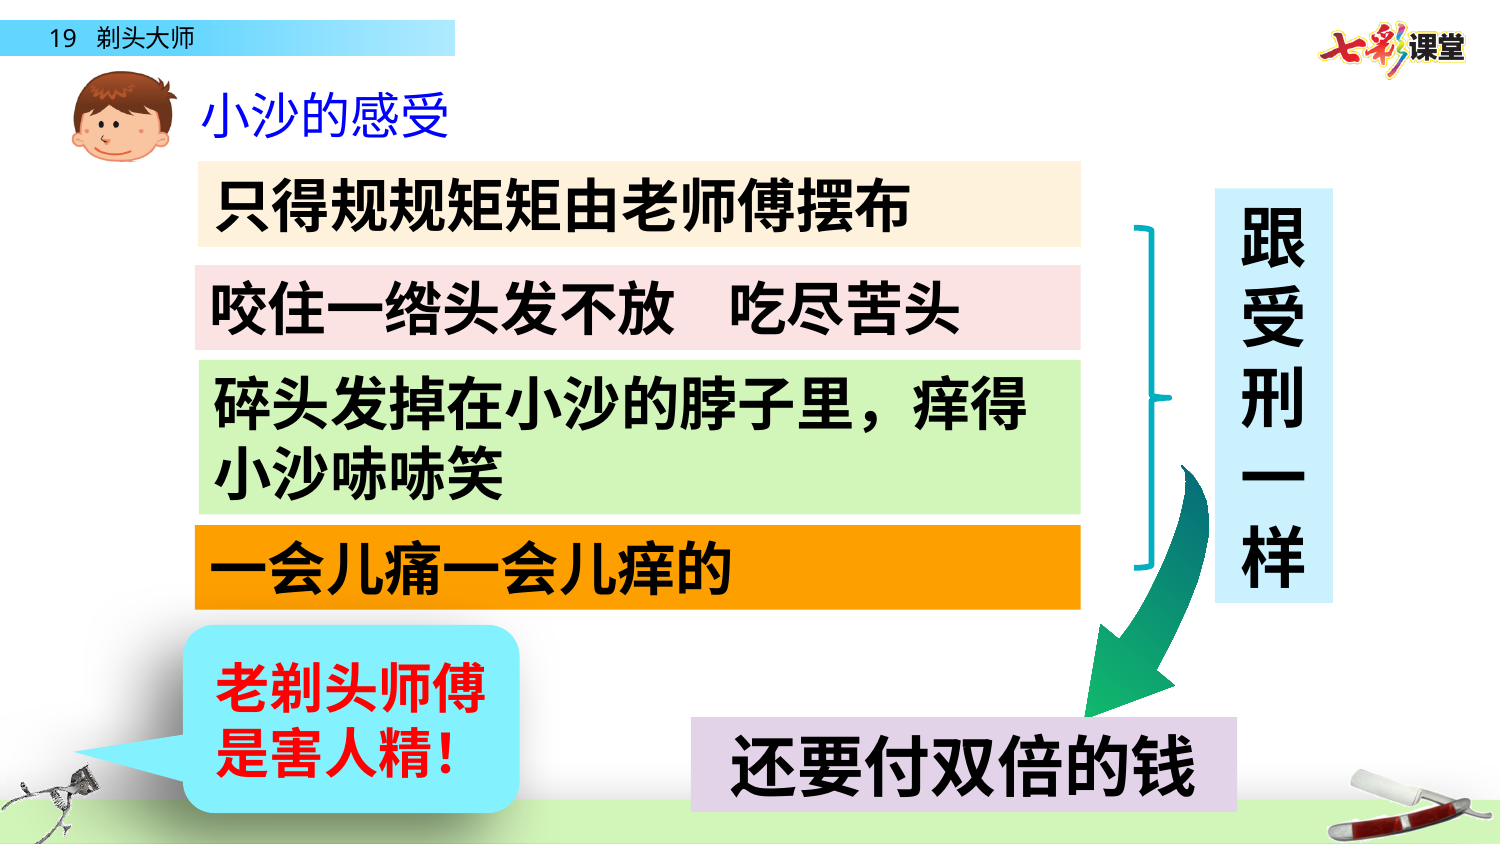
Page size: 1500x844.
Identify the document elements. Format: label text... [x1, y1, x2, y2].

text_box [1084, 465, 1209, 717]
picture [1316, 20, 1468, 80]
text_box 老剃头师傅是害人精！ [71, 622, 522, 816]
text_box 只得规规矩矩由老师傅摆布 [198, 161, 1081, 247]
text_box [64, 71, 486, 163]
picture [0, 730, 122, 844]
text_box 咬住一绺头发不放 吃尽苦头 [194, 265, 1081, 350]
text_box 还要付双倍的钱 [690, 717, 1238, 812]
text_box [1133, 226, 1171, 569]
text_box 一会儿痛一会儿痒的 [194, 525, 1081, 610]
picture [1306, 732, 1499, 844]
text_box 跟受刑一样 [1214, 188, 1333, 603]
text_box 碎头发掉在小沙的脖子里，痒得小沙哧哧笑 [198, 359, 1081, 515]
